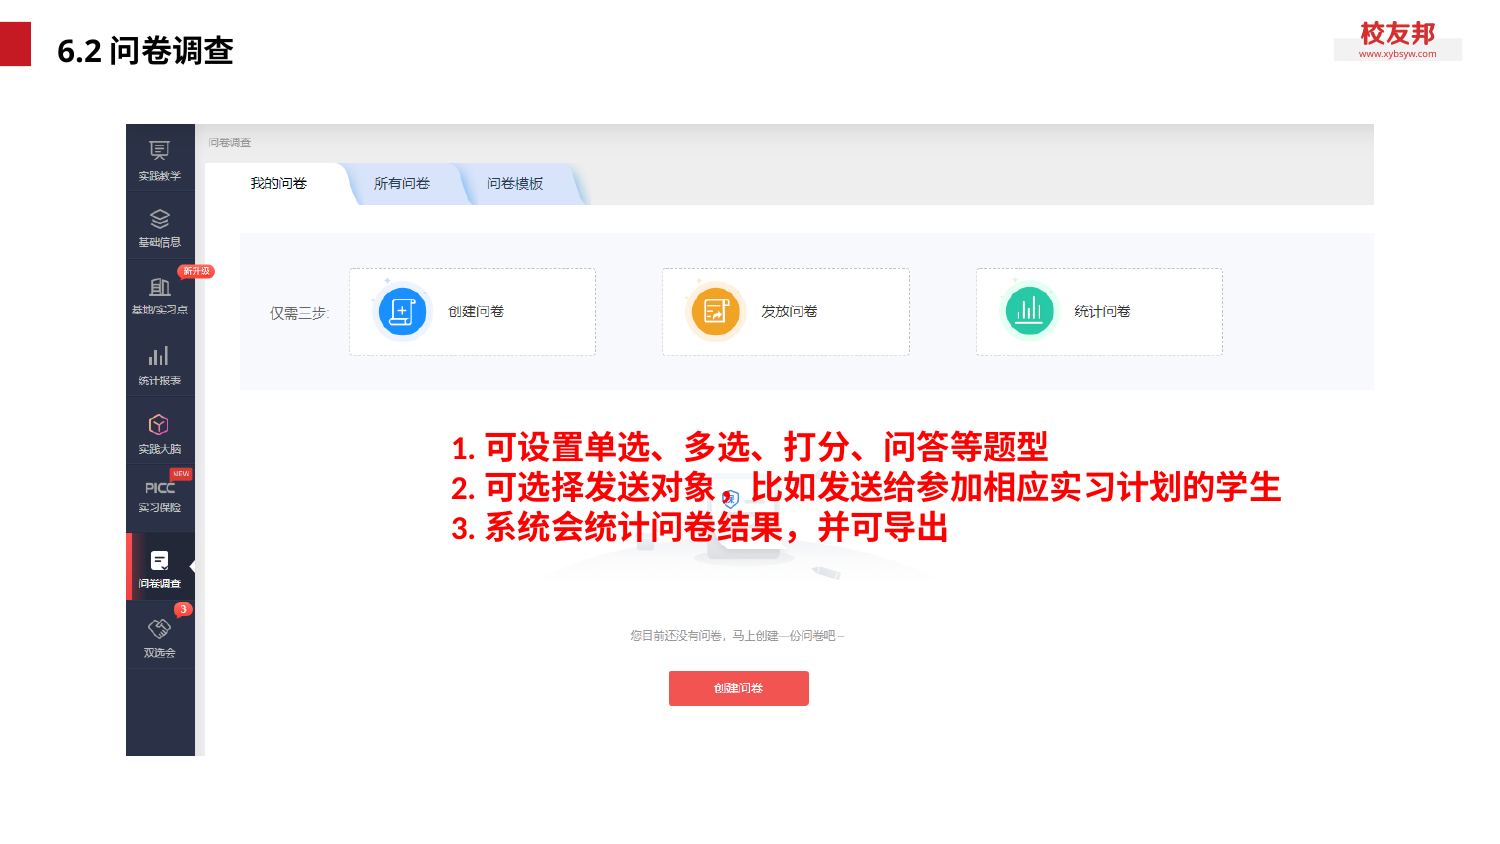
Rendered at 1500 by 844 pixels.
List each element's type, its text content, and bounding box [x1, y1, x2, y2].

title 6.2问卷调查 [42, 11, 939, 77]
picture [126, 124, 1374, 756]
picture [1361, 21, 1435, 45]
